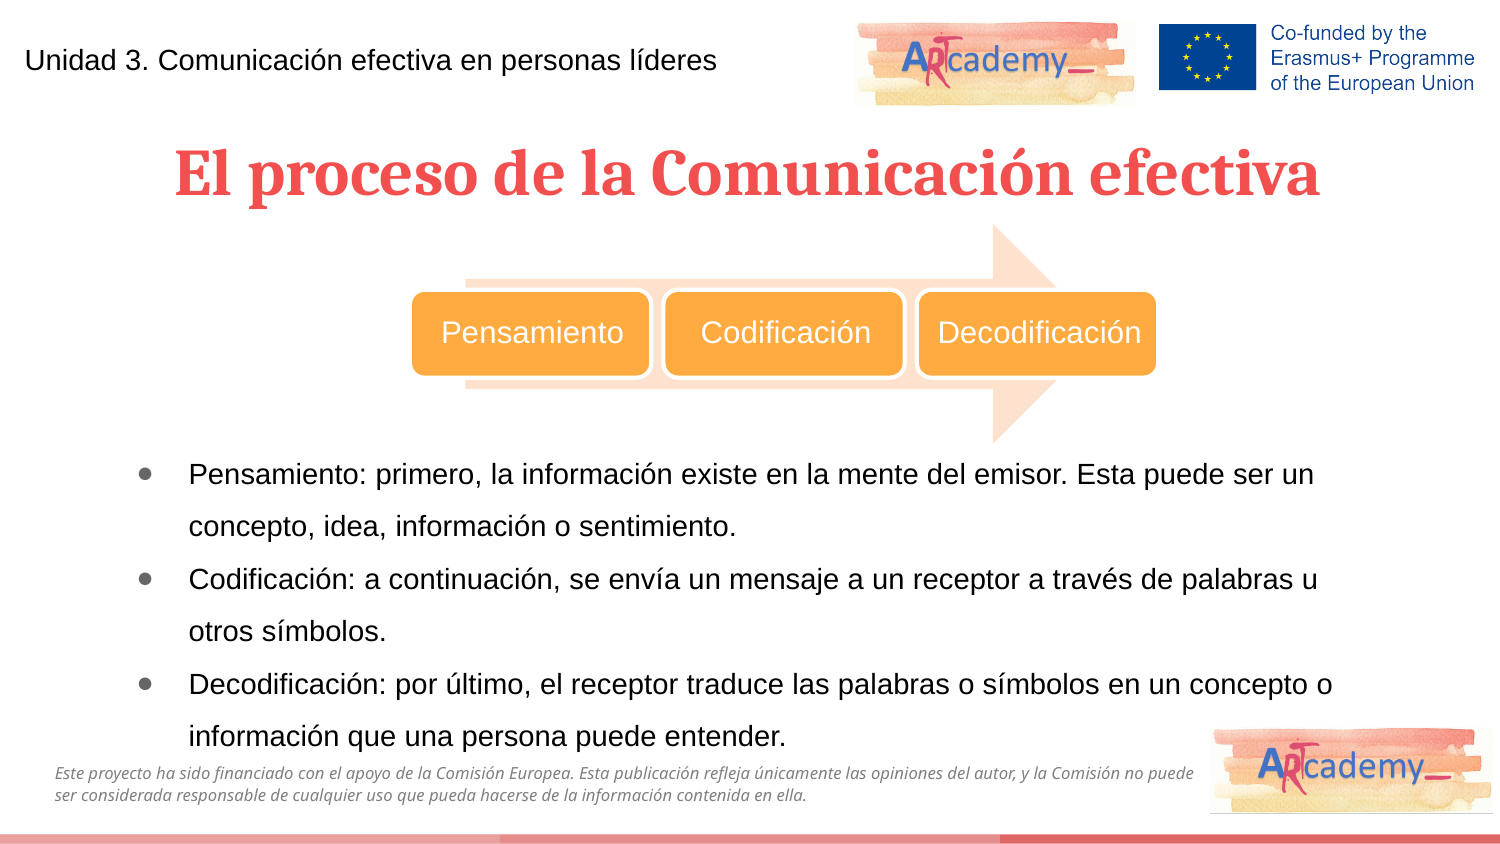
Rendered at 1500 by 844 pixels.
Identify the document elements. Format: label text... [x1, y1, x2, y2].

picture [1210, 709, 1493, 844]
title El proceso de la Comunicación efectiva [123, 115, 1374, 224]
text_box Este proyecto ha sido financiado con el apoyo de la Comisión Europea. Esta publicación refleja únicamente las opiniones del autor, y la Comisión no puede ser considerada responsable de cualquier uso que pueda hacerse de la información contenida en ella. [39, 753, 1205, 821]
picture [1158, 24, 1474, 94]
list Pensamiento: primero, la información existe en la mente del emisor. Esta puede ser un concepto, idea, información o sentimiento. Codificación: a continuación, se envía un mensaje a un receptor a través de palabras u otros símbolos. Decodificación: por último, el receptor traduce las palabras o símbolos en un concepto o información que una persona puede entender. [98, 422, 1399, 718]
picture [854, 2, 1137, 138]
text_box Unidad 3. Comunicación efectiva en personas líderes [9, 33, 849, 84]
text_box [408, 223, 1160, 444]
